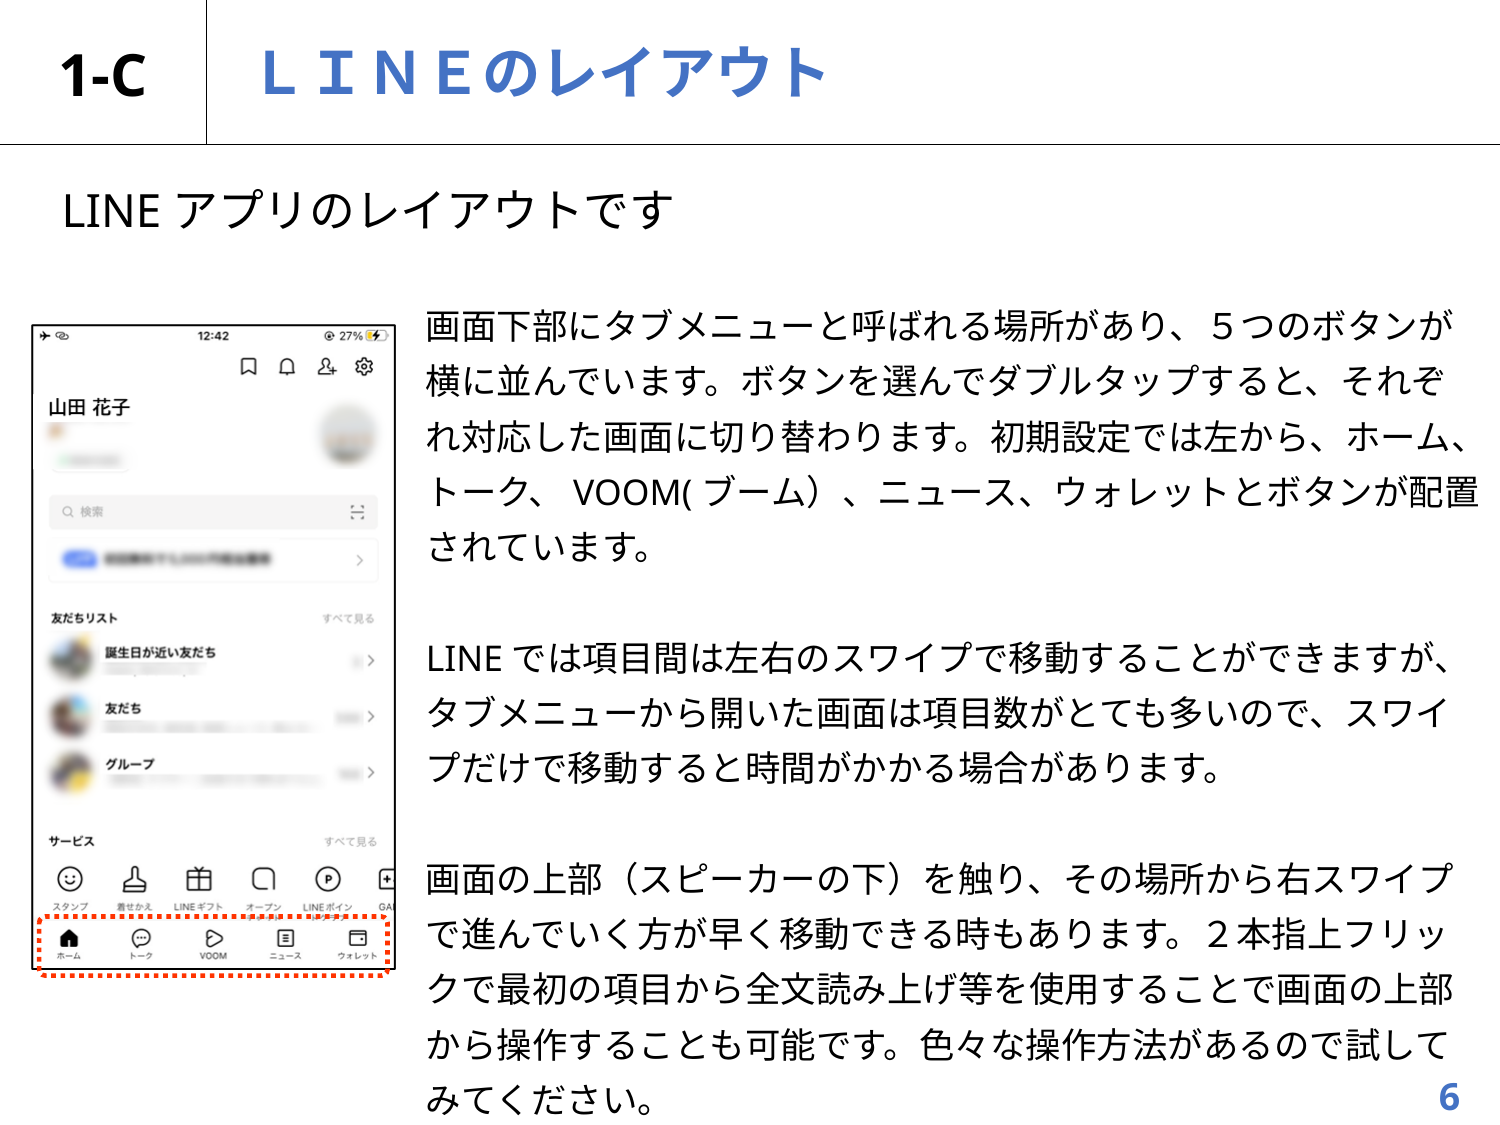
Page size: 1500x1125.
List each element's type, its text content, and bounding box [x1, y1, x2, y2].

text_box 画面下部にタブメニューと呼ばれる場所があり、５つのボタンが横に並んでいます。ボタンを選んでダブルタップすると、それぞれ対応した画面に切り替わります。初期設定では左から、ホーム、トーク、VOOM(ブーム）、ニュース、ウォレットとボタンが配置されています。 LINEでは項目間は左右のスワイプで移動することができますが、 タブメニューから開いた画面は項目数がとても多いので、スワイプだけで移動すると時間がかかる場合があります。 画面の上部（スピーカーの下）を触り、その場所から右スワイプで進んでいく方が早く移動できる時もあります。２本指上フリックで最初の項目から全文読み上げ等を使用することで画面の上部から操作することも可能です。色々な操作方法があるので試してみてください。 [411, 283, 1497, 1125]
text_box ＬＩＮＥのレイアウト [230, 24, 1459, 119]
text_box [38, 970, 389, 977]
picture [31, 324, 396, 970]
text_box LINEアプリのレイアウトです [46, 180, 1422, 274]
title 1-C [0, 0, 207, 147]
